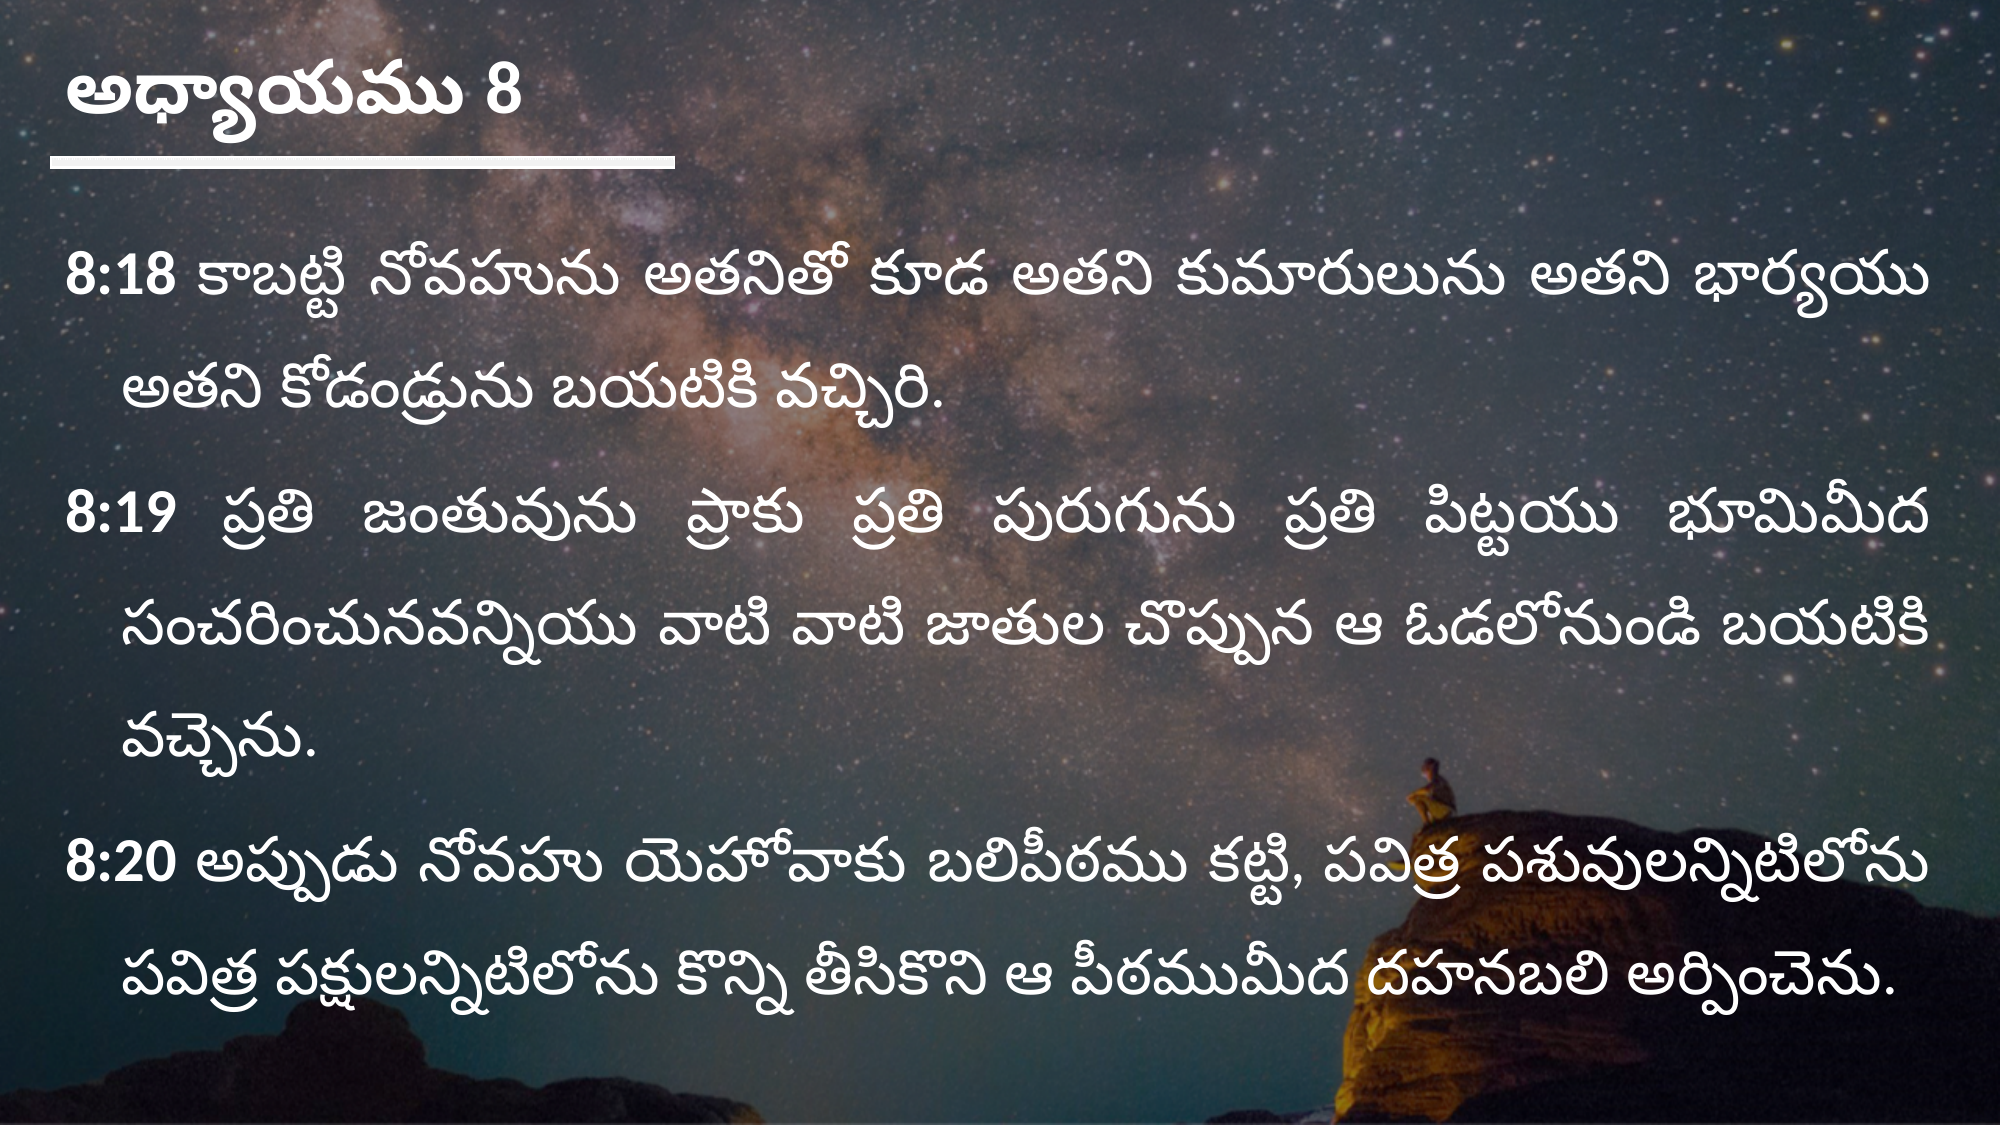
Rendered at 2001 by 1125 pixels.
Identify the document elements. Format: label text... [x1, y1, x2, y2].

title అధ్యాయము 8 [50, 0, 1925, 167]
list 8:18 కాబట్టి నోవహును అతనితో కూడ అతని కుమారులును అతని భార్యయు అతని కోడండ్రును బయటికి వచ్చిరి. 8:19 ప్రతి జంతువును ప్రాకు ప్రతి పురుగును ప్రతి పిట్టయు భూమిమీద సంచరించునవన్నియు వాటి వాటి జాతుల చొప్పున ఆ ఓడలోనుండి బయటికి వచ్చెను. 8:20 అప్పుడు నోవహు యెహోవాకు బలిపీఠము కట్టి, పవిత్ర పశువులన్నిటిలోను పవిత్ర పక్షులన్నిటిలోను కొన్ని తీసికొని ఆ పీఠముమీద దహనబలి అర్పించెను. [50, 187, 1946, 1063]
picture [0, 0, 2000, 1125]
